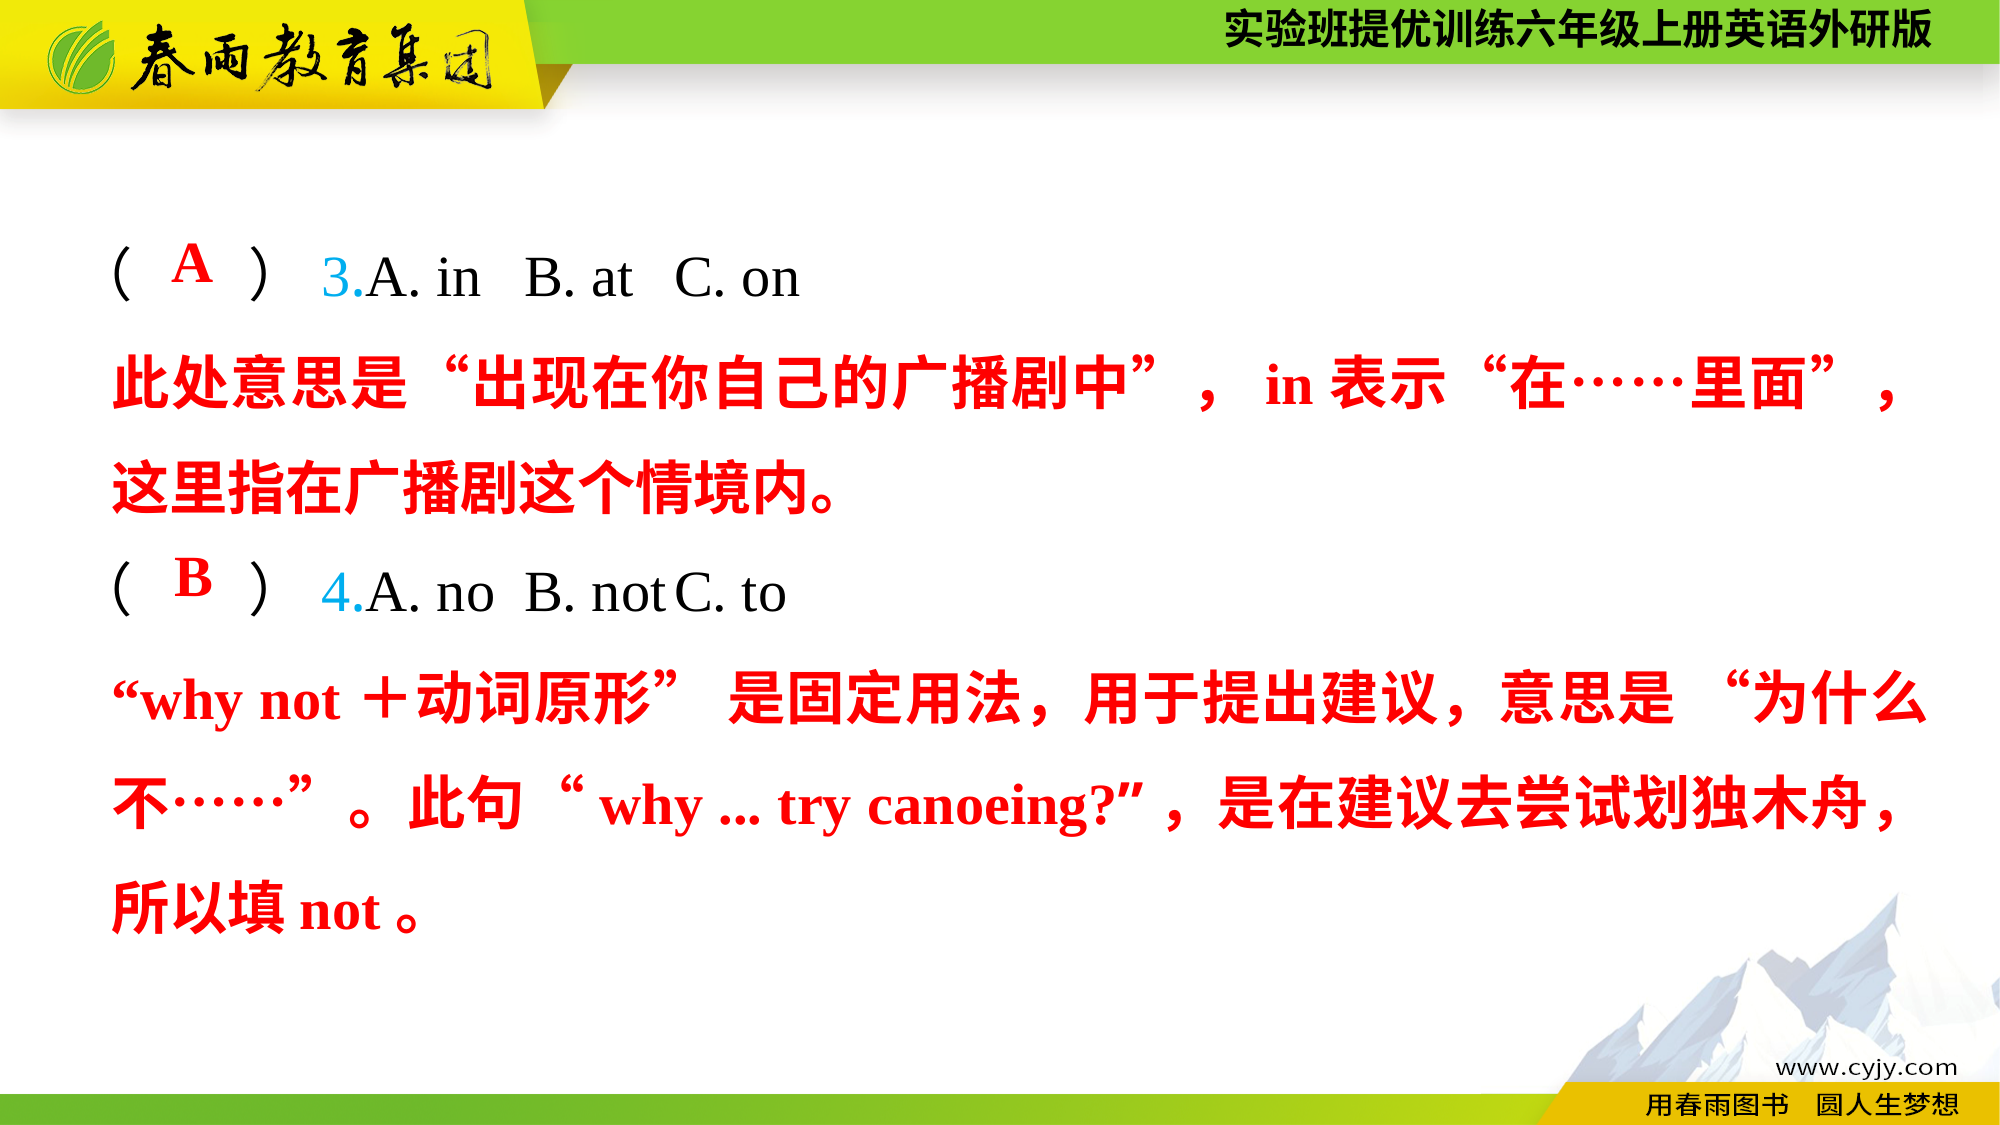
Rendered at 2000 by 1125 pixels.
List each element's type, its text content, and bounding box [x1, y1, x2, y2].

text_box “why not＋动词原形” 是固定用法，用于提出建议，意思是 “为什么不……”。此句“why ... try canoeing?”，是在建议去尝试划独木舟，所以填not。 [96, 619, 1944, 949]
text_box 此处意思是“出现在你自己的广播剧中”，in表示“在……里面”，这里指在广播剧这个情境内。 [96, 304, 1944, 529]
list （ ）3.A. in B. at C. on （ ）4.A. no B. not C. to [59, 195, 1944, 622]
picture [0, 0, 2000, 1125]
text_box B [159, 530, 235, 616]
text_box A [156, 216, 232, 302]
